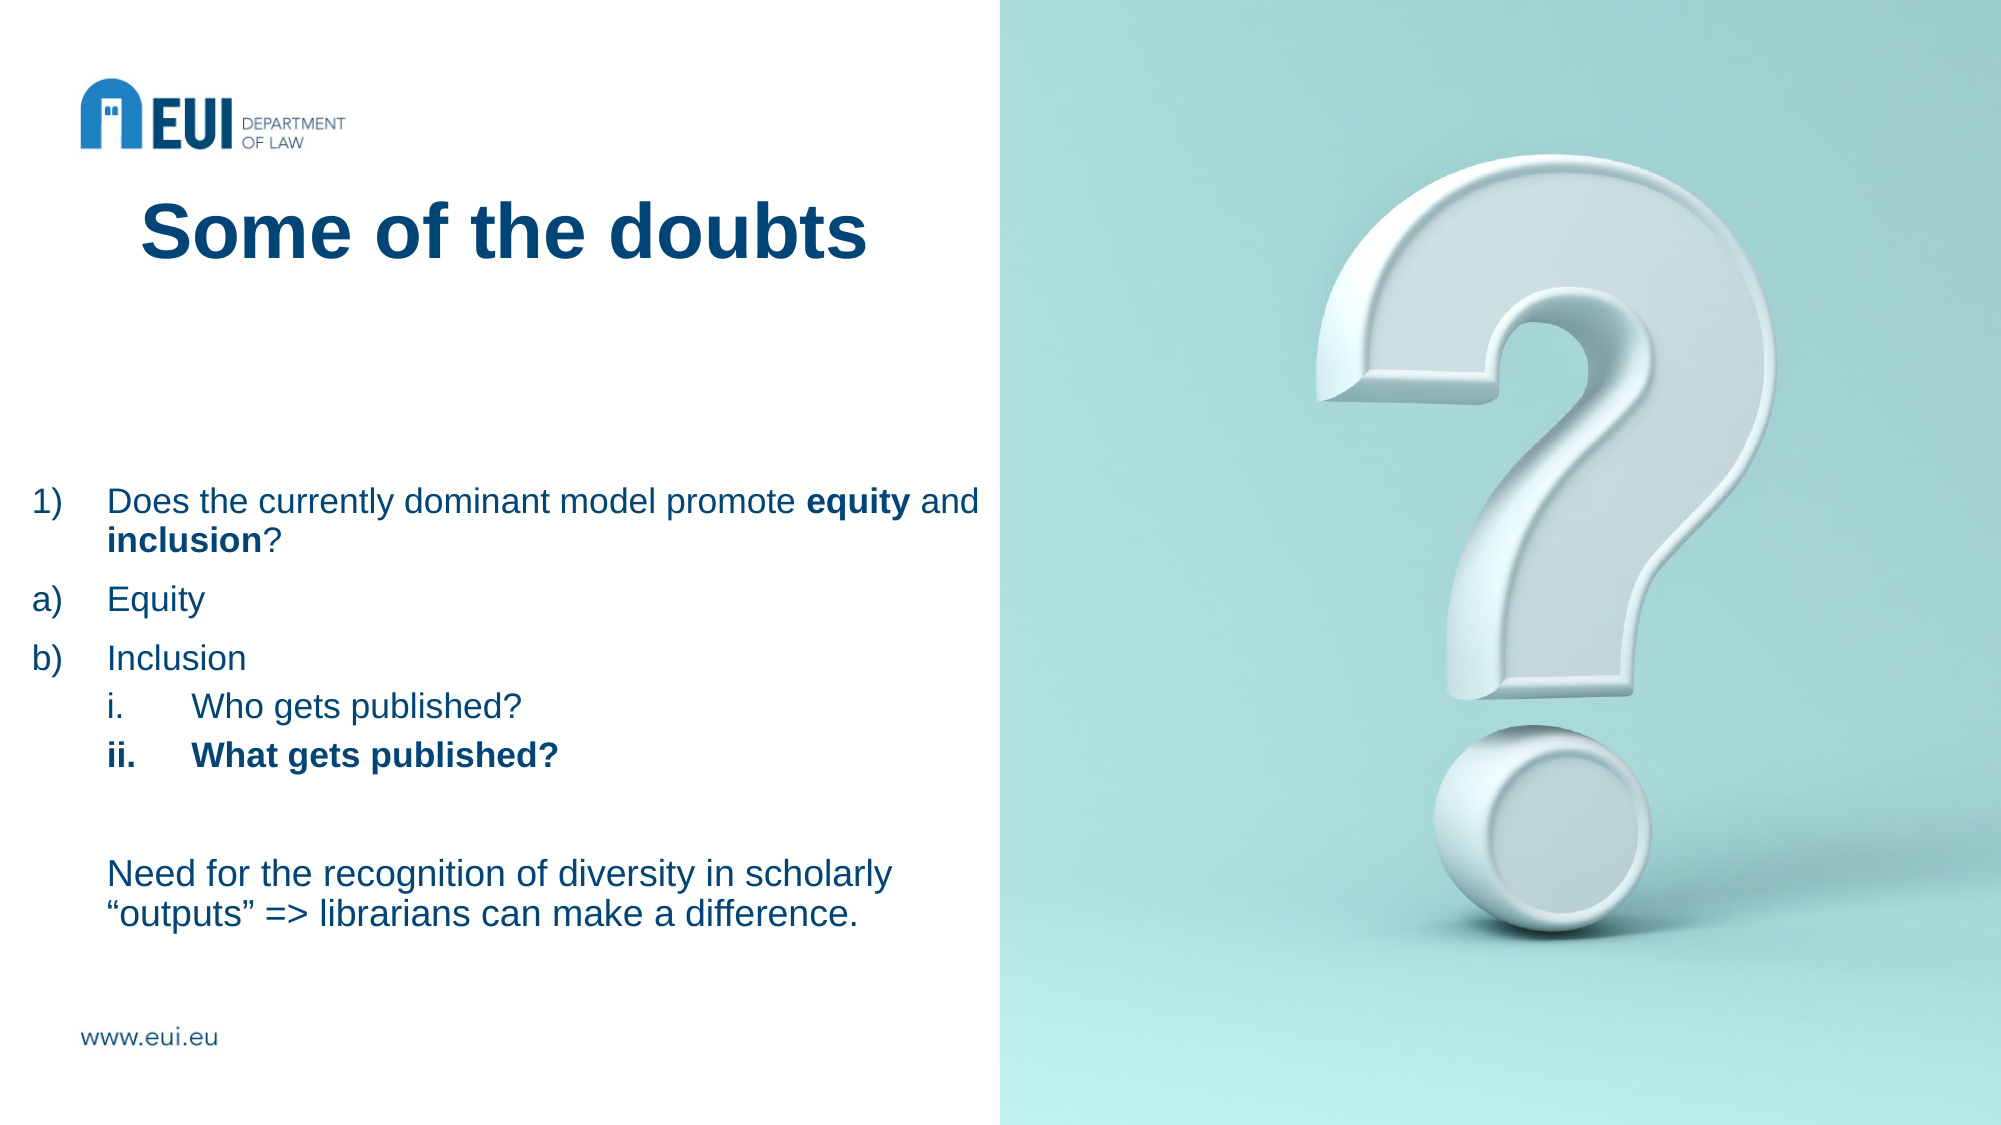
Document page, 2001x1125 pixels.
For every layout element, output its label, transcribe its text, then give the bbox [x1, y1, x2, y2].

title Some of the doubts [124, 57, 888, 324]
list Does the currently dominant model promote equity and inclusion? Equity Inclusion Who gets published? What gets published? Need for the recognition of diversity in scholarly “outputs” => librarians can make a difference. [16, 360, 999, 1125]
picture [0, 0, 2001, 1125]
